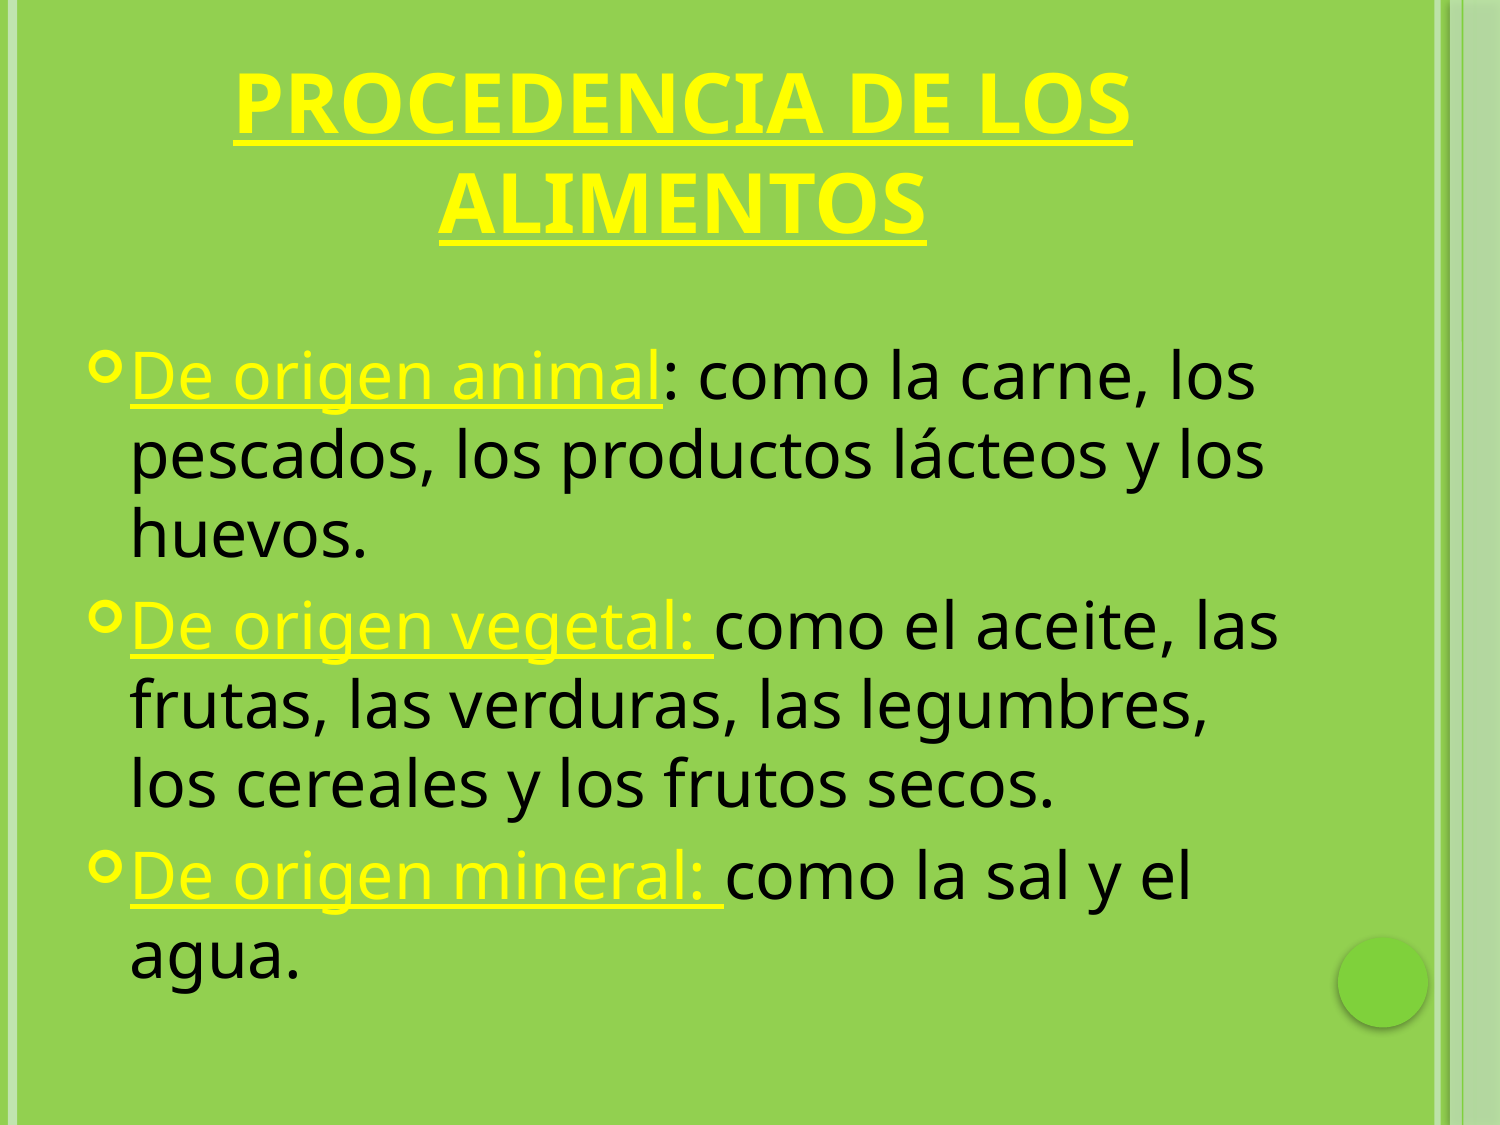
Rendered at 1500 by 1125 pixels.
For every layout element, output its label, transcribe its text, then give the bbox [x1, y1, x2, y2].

list De origen animal: como la carne, los pescados, los productos lácteos y los huevos. De origen vegetal: como el aceite, las frutas, las verduras, las legumbres, los cereales y los frutos secos. De origen mineral: como la sal y el agua. [70, 234, 1296, 1034]
title Procedencia de los alimentos [70, 70, 1296, 234]
